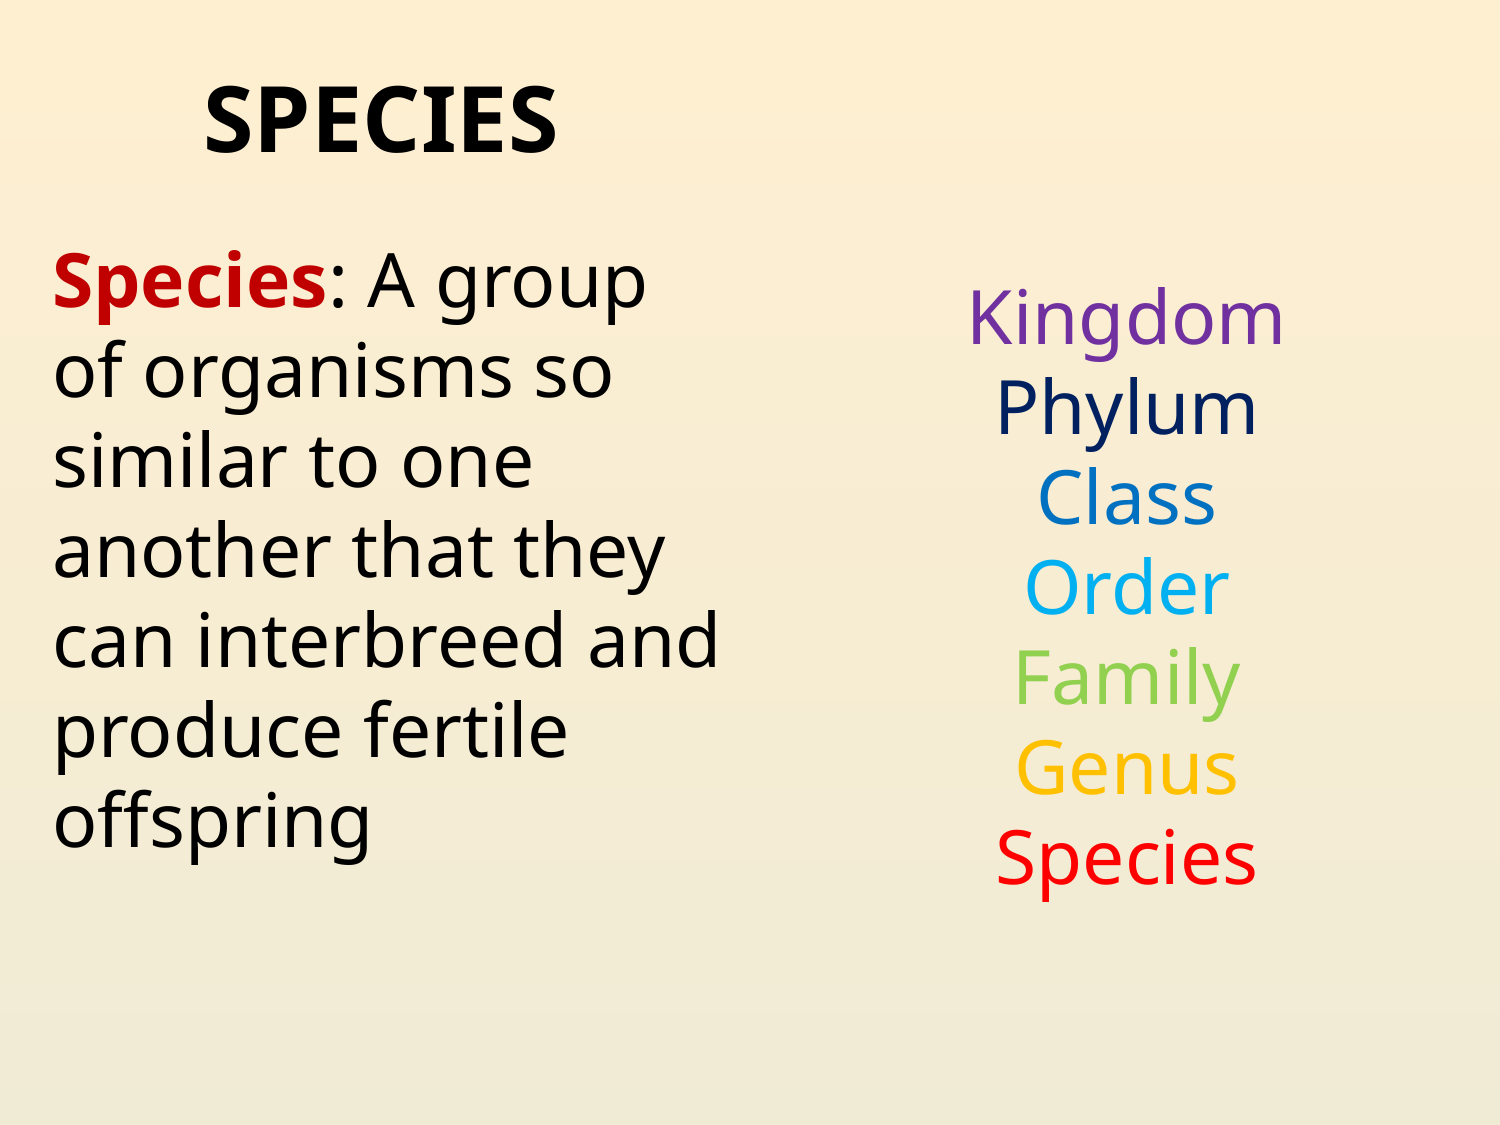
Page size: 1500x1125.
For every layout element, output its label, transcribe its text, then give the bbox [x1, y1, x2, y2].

text_box Species: A group of organisms so similar to one another that they can interbreed and produce fertile offspring [37, 224, 750, 870]
text_box Kingdom Phylum Class Order Family Genus Species [952, 262, 1302, 908]
title SPECIES [74, 44, 688, 188]
